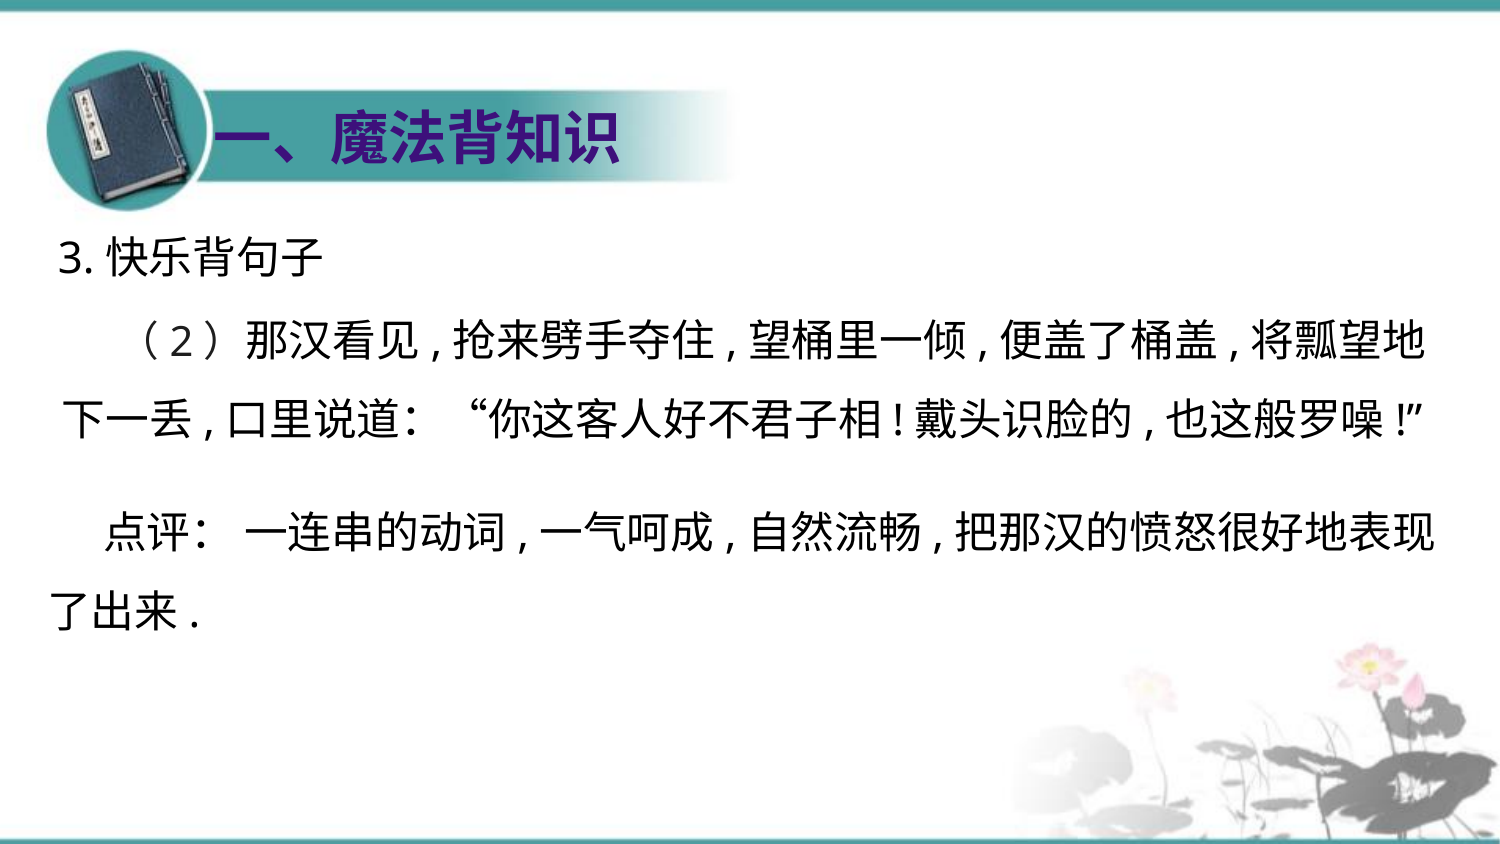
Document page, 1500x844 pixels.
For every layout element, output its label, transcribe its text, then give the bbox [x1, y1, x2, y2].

text_box 一、魔法背知识 [199, 93, 668, 179]
text_box 点评： 一连串的动词,一气呵成,自然流畅,把那汉的愤怒很好地表现了出来. [32, 471, 1468, 644]
text_box 3.快乐背句子 [43, 222, 339, 290]
picture [0, 0, 1500, 844]
text_box （2）那汉看见,抢来劈手夺住,望桶里一倾,便盖了桶盖,将瓢望地下一丢,口里说道：“你这客人好不君子相!戴头识脸的,也这般罗噪!” [46, 278, 1483, 452]
